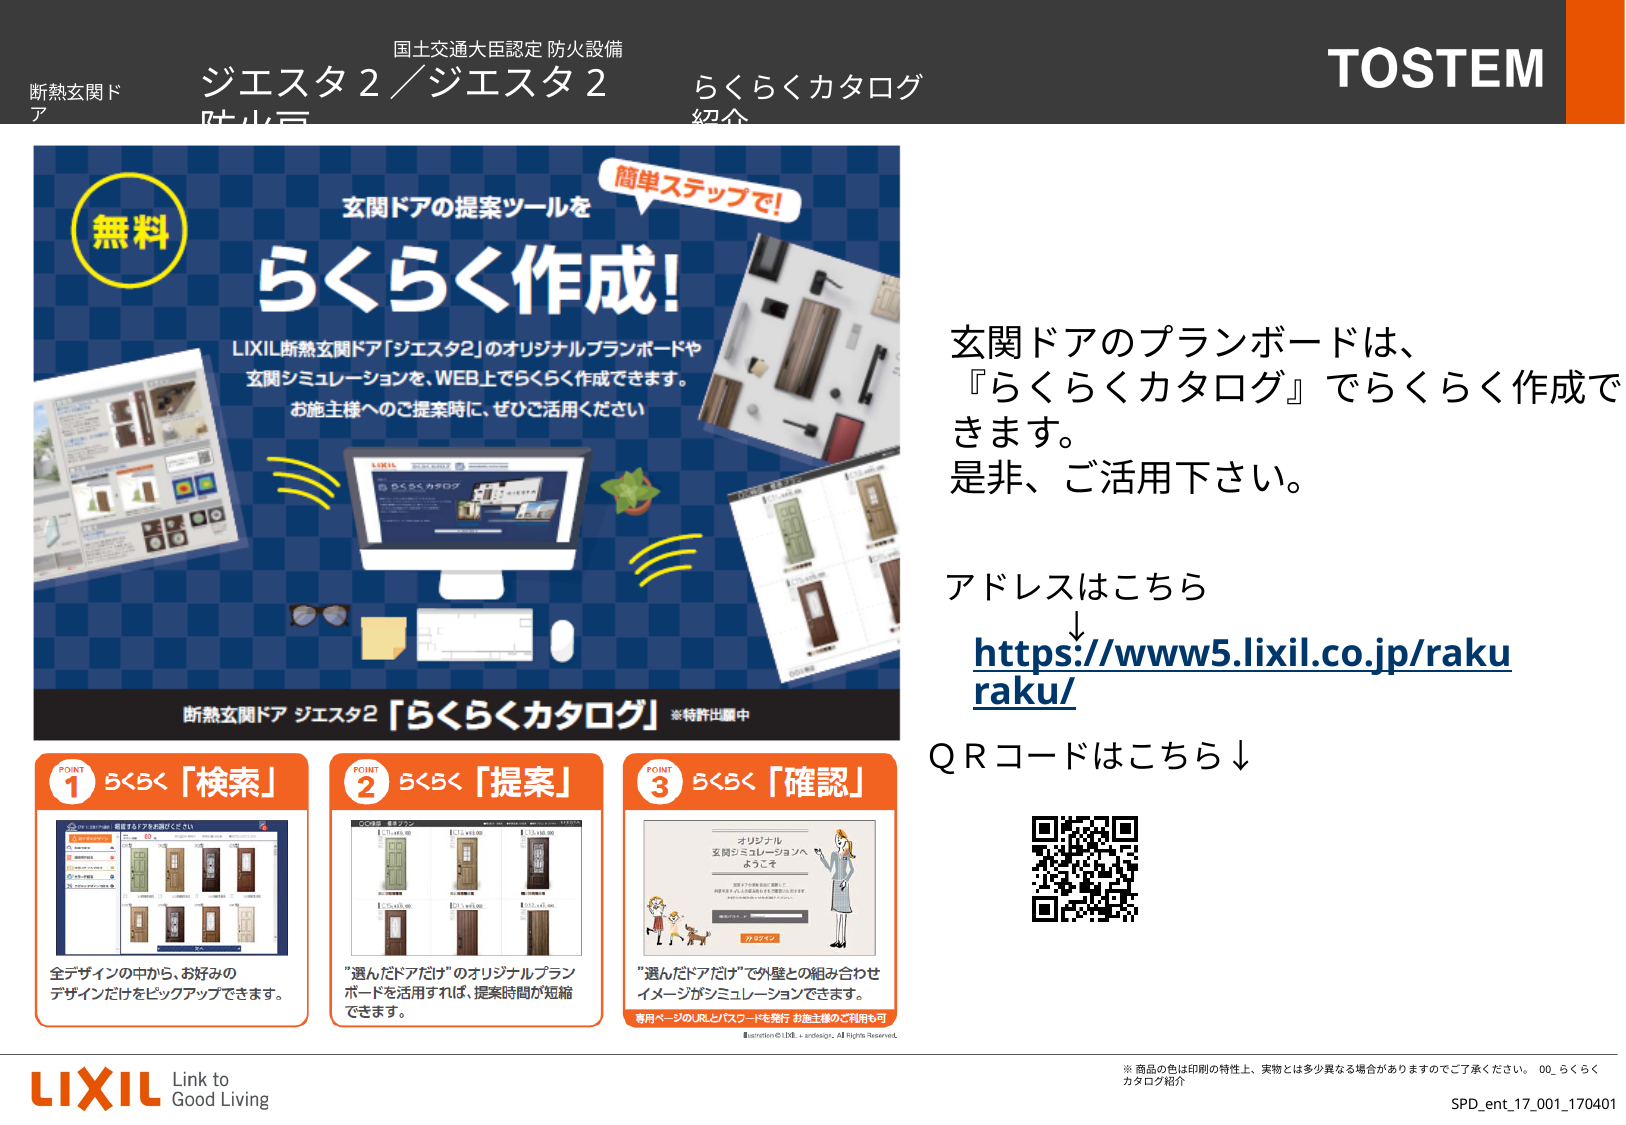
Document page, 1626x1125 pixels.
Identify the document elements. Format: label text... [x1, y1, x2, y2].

text_box 玄関ドアのプランボードは、 『らくらくカタログ』でらくらく作成できます。 是非、ご活用下さい。 [934, 311, 1625, 507]
text_box [1328, 47, 1543, 88]
text_box ＱＲコードはこちら↓ [909, 727, 1288, 783]
text_box 断熱玄関ドア [29, 78, 140, 126]
text_box らくらくカタログ紹介 [691, 66, 933, 139]
text_box 国土交通大臣認定 防火設備 [393, 37, 623, 61]
text_box ※商品の色は印刷の特性上、実物とは多少異なる場合がありますのでご了承ください。 00_らくらくカタログ紹介 [1120, 1060, 1606, 1088]
text_box [31, 1066, 269, 1111]
text_box アドレスはこちら↓ [925, 559, 1229, 654]
picture [27, 137, 909, 1044]
picture [1015, 799, 1153, 937]
text_box [1566, 0, 1625, 124]
text_box SPD_ent_17_001_170401 [1436, 1064, 1625, 1125]
text_box https://www5.lixil.co.jp/rakuraku/ [958, 621, 1543, 733]
title ジエスタ2／ジエスタ2防火戸 [184, 57, 647, 107]
text_box [0, 0, 1566, 124]
